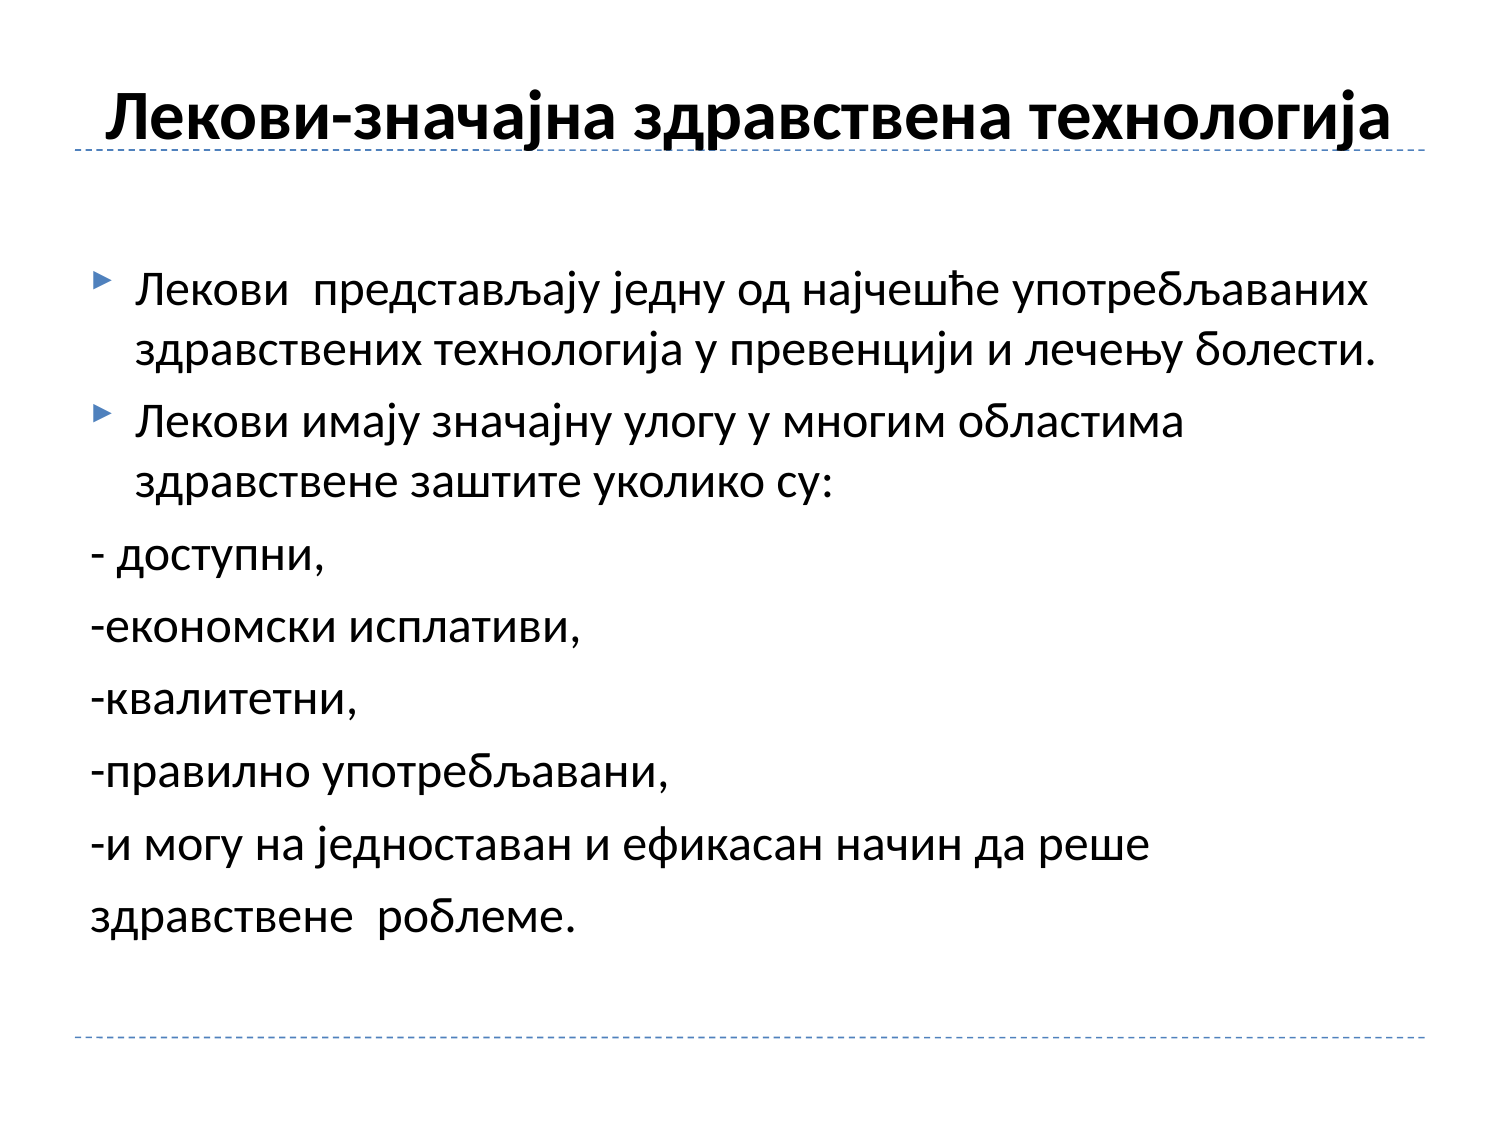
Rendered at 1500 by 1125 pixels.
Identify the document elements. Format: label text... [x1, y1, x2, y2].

title Лекови-значајна здравствена технологија [74, 0, 1426, 162]
list Лекови представљају једну од најчешће употребљавaних здравствених технолoгија у превенцији и лечeњу болести. Лекови имају значајну улогу у многим областима здравствене заштите уколико су: - доступни, -економски исплативи, -квалитетни, -правилно употребљавани, -и могу на једноставан и ефикасан начин да реше здравствене роблеме. [74, 174, 1426, 1038]
